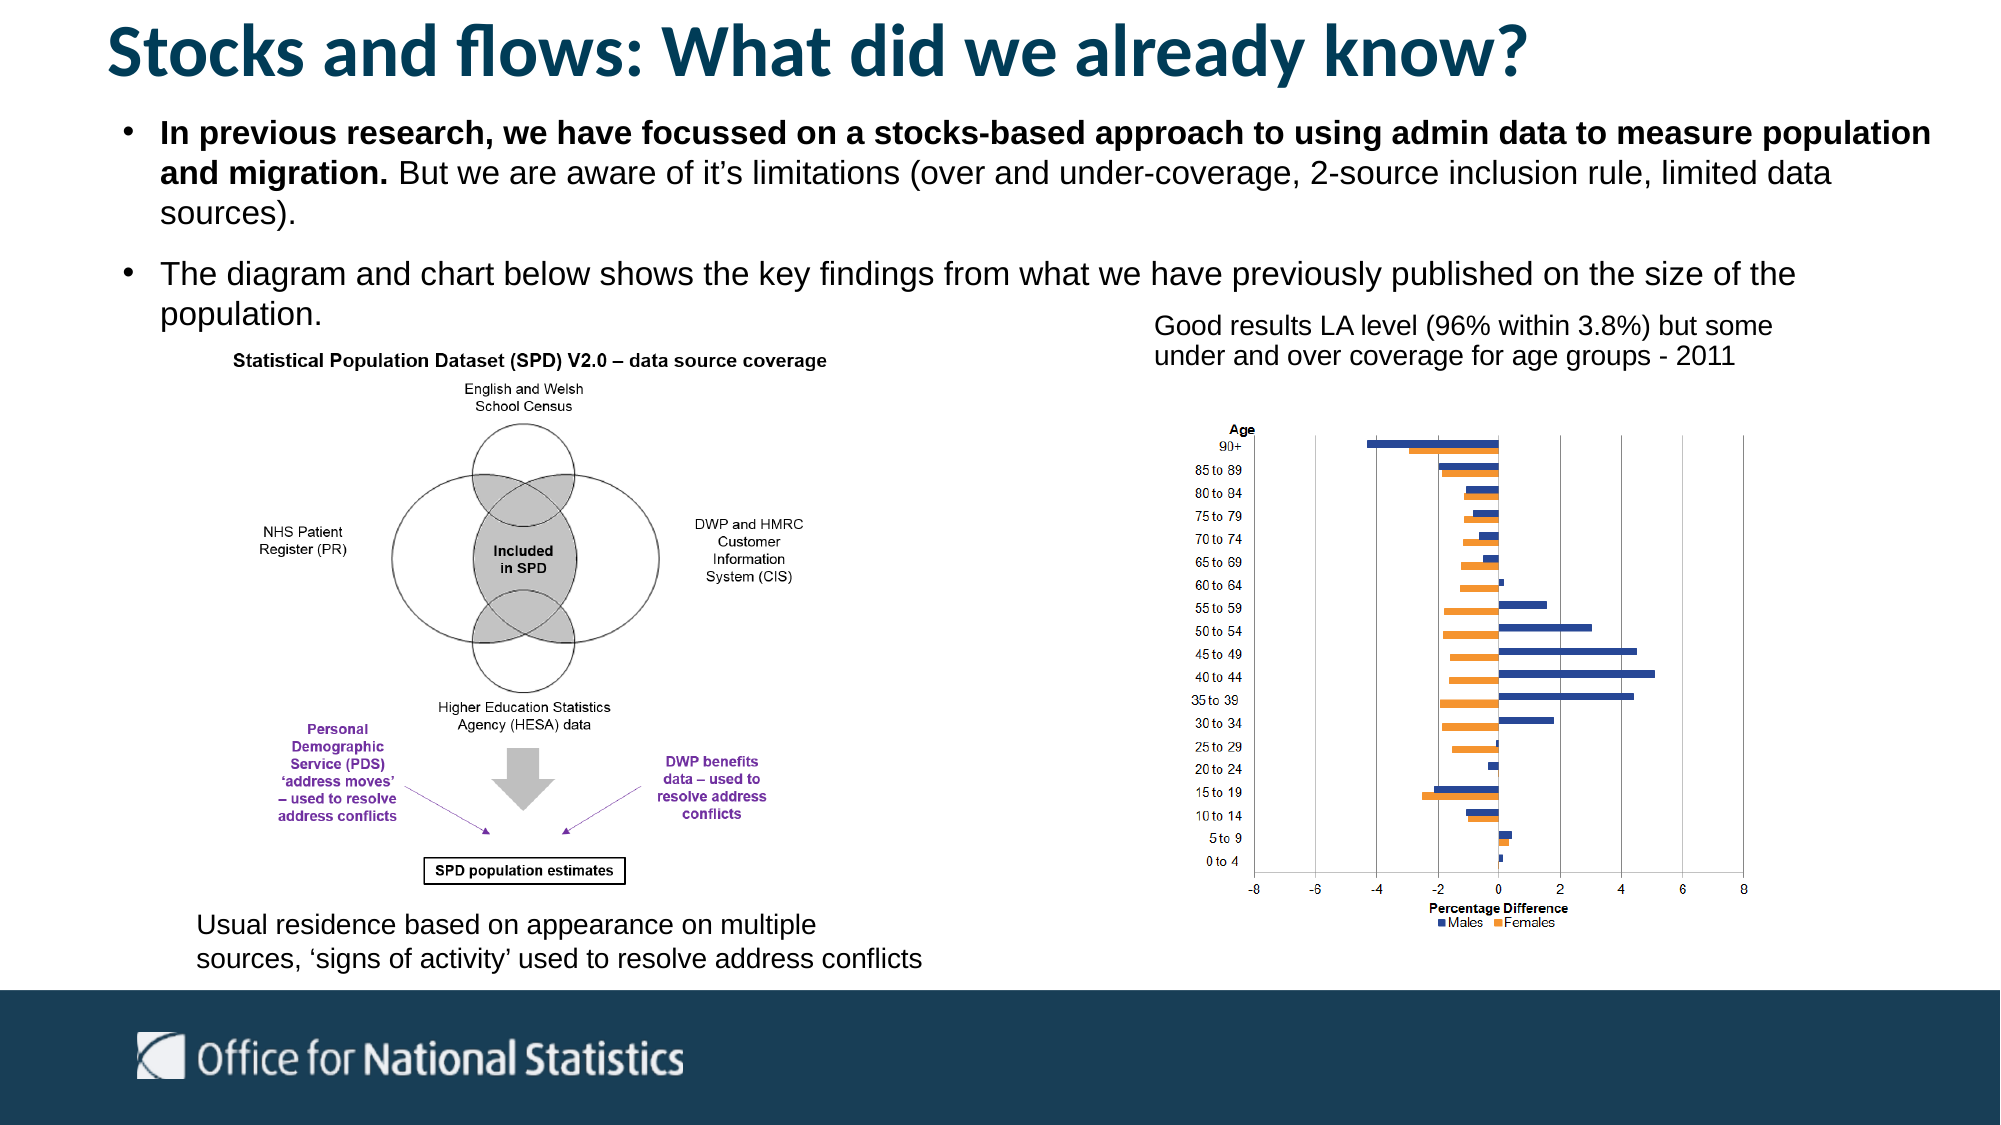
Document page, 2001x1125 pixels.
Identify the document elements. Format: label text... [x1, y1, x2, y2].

picture [1180, 406, 1808, 941]
picture [221, 342, 852, 903]
title Stocks and flows: What did we already know? [108, 0, 1920, 104]
text_box In previous research, we have focussed on a stocks-based approach to using admin data to measure population and migration. But we are aware of it’s limitations (over and under-coverage, 2-source inclusion rule, limited data sources). The diagram and chart below shows the key findings from what we have previously published on the size of the population. [108, 104, 1977, 340]
text_box Good results LA level (96% within 3.8%) but some under and over coverage for age groups - 2011 [1139, 304, 1849, 380]
text_box Usual residence based on appearance on multiple sources, ‘signs of activity’ used to resolve address conflicts [181, 899, 977, 982]
